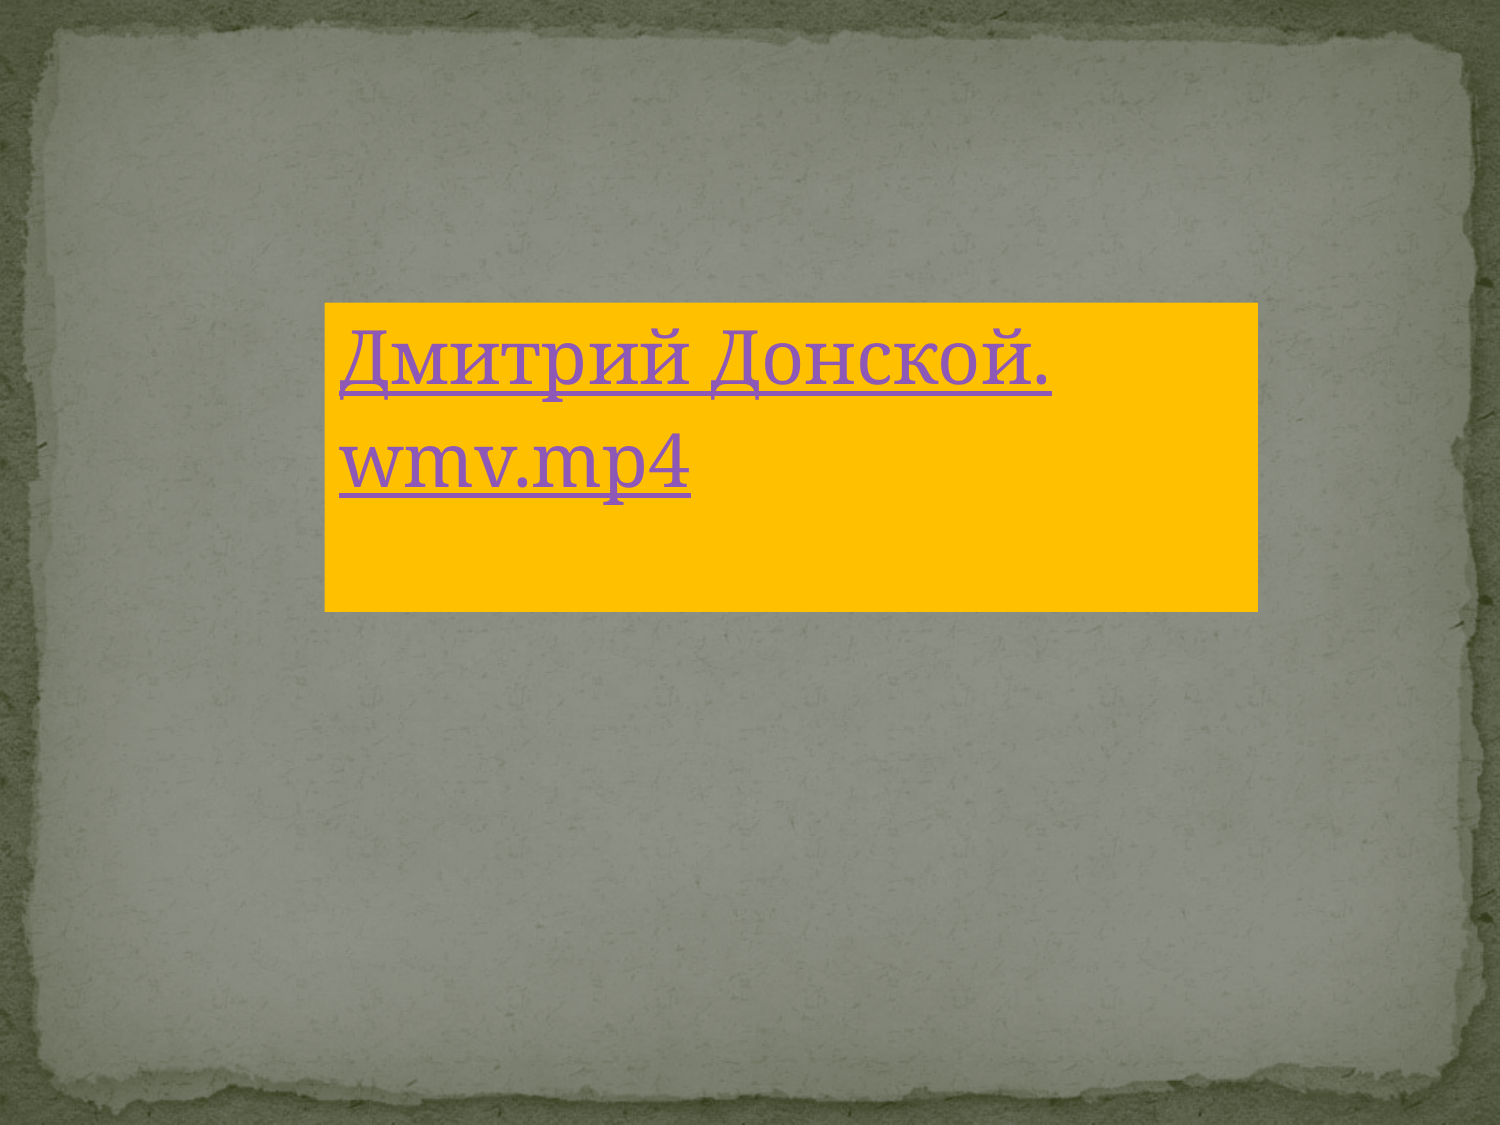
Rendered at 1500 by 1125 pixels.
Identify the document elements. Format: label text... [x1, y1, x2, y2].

text_box Дмитрий Донской.wmv.mp4 [324, 302, 1258, 612]
